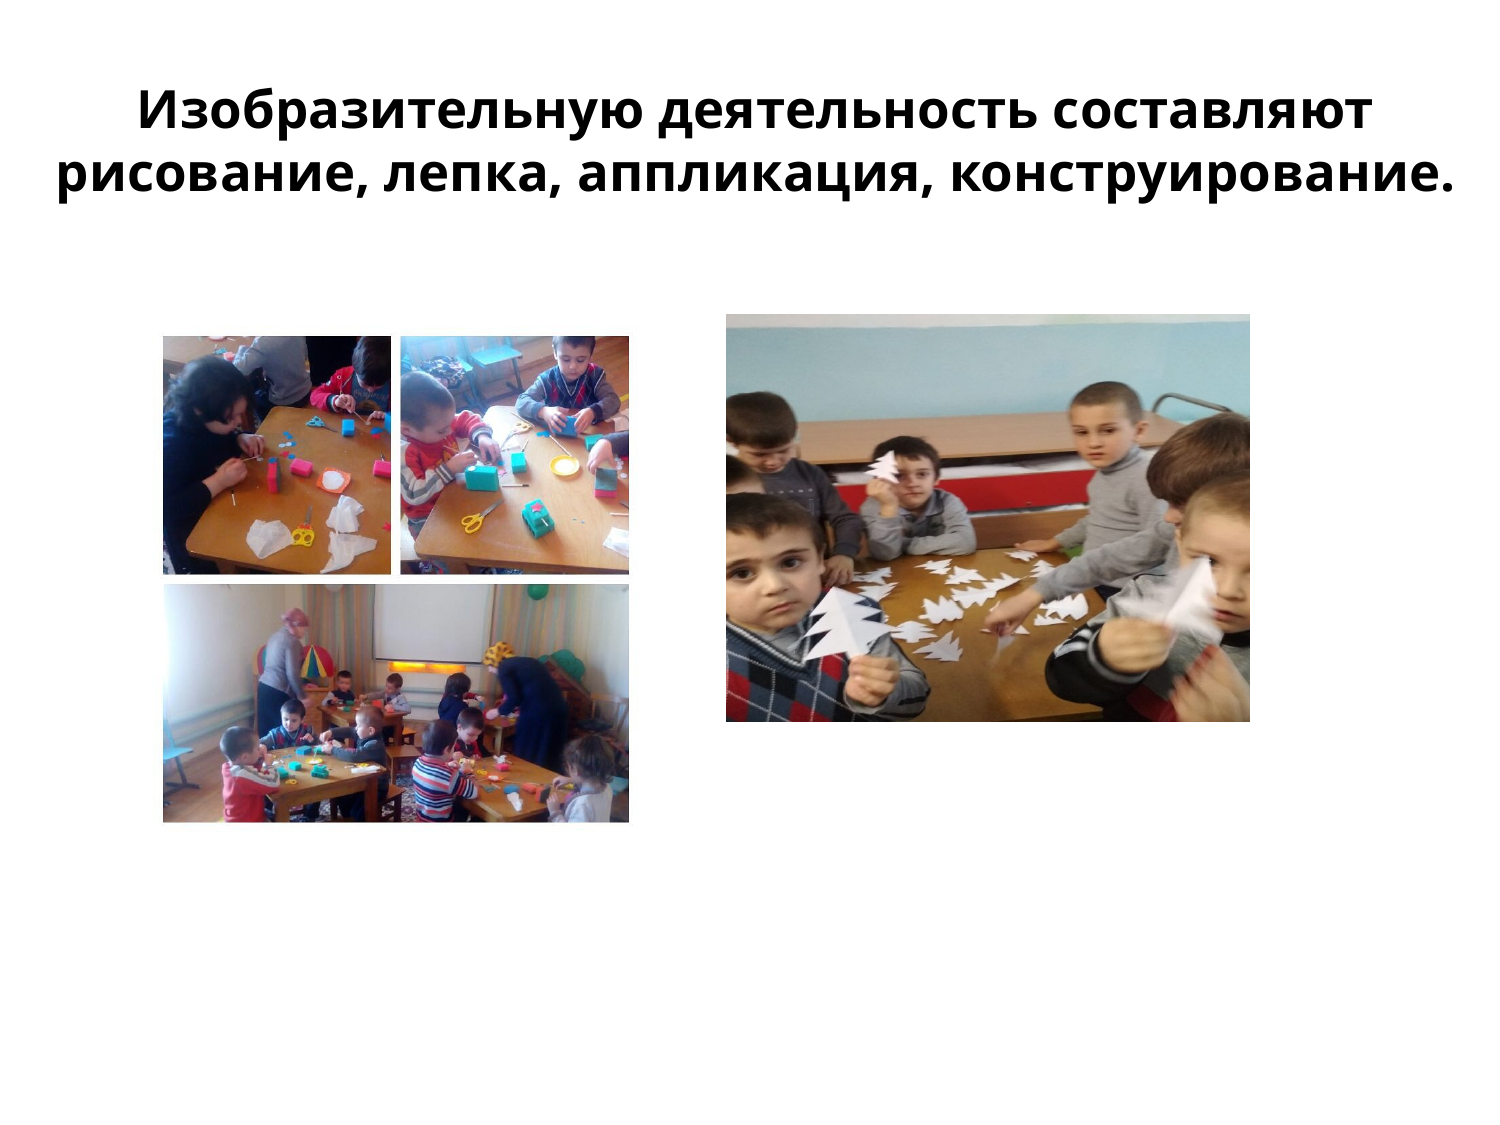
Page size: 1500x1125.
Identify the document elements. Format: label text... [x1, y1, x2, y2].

title Изобразительную деятельность составляют рисование, лепка, аппликация, конструирование. [35, 45, 1477, 233]
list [726, 314, 1250, 722]
picture [153, 325, 639, 832]
